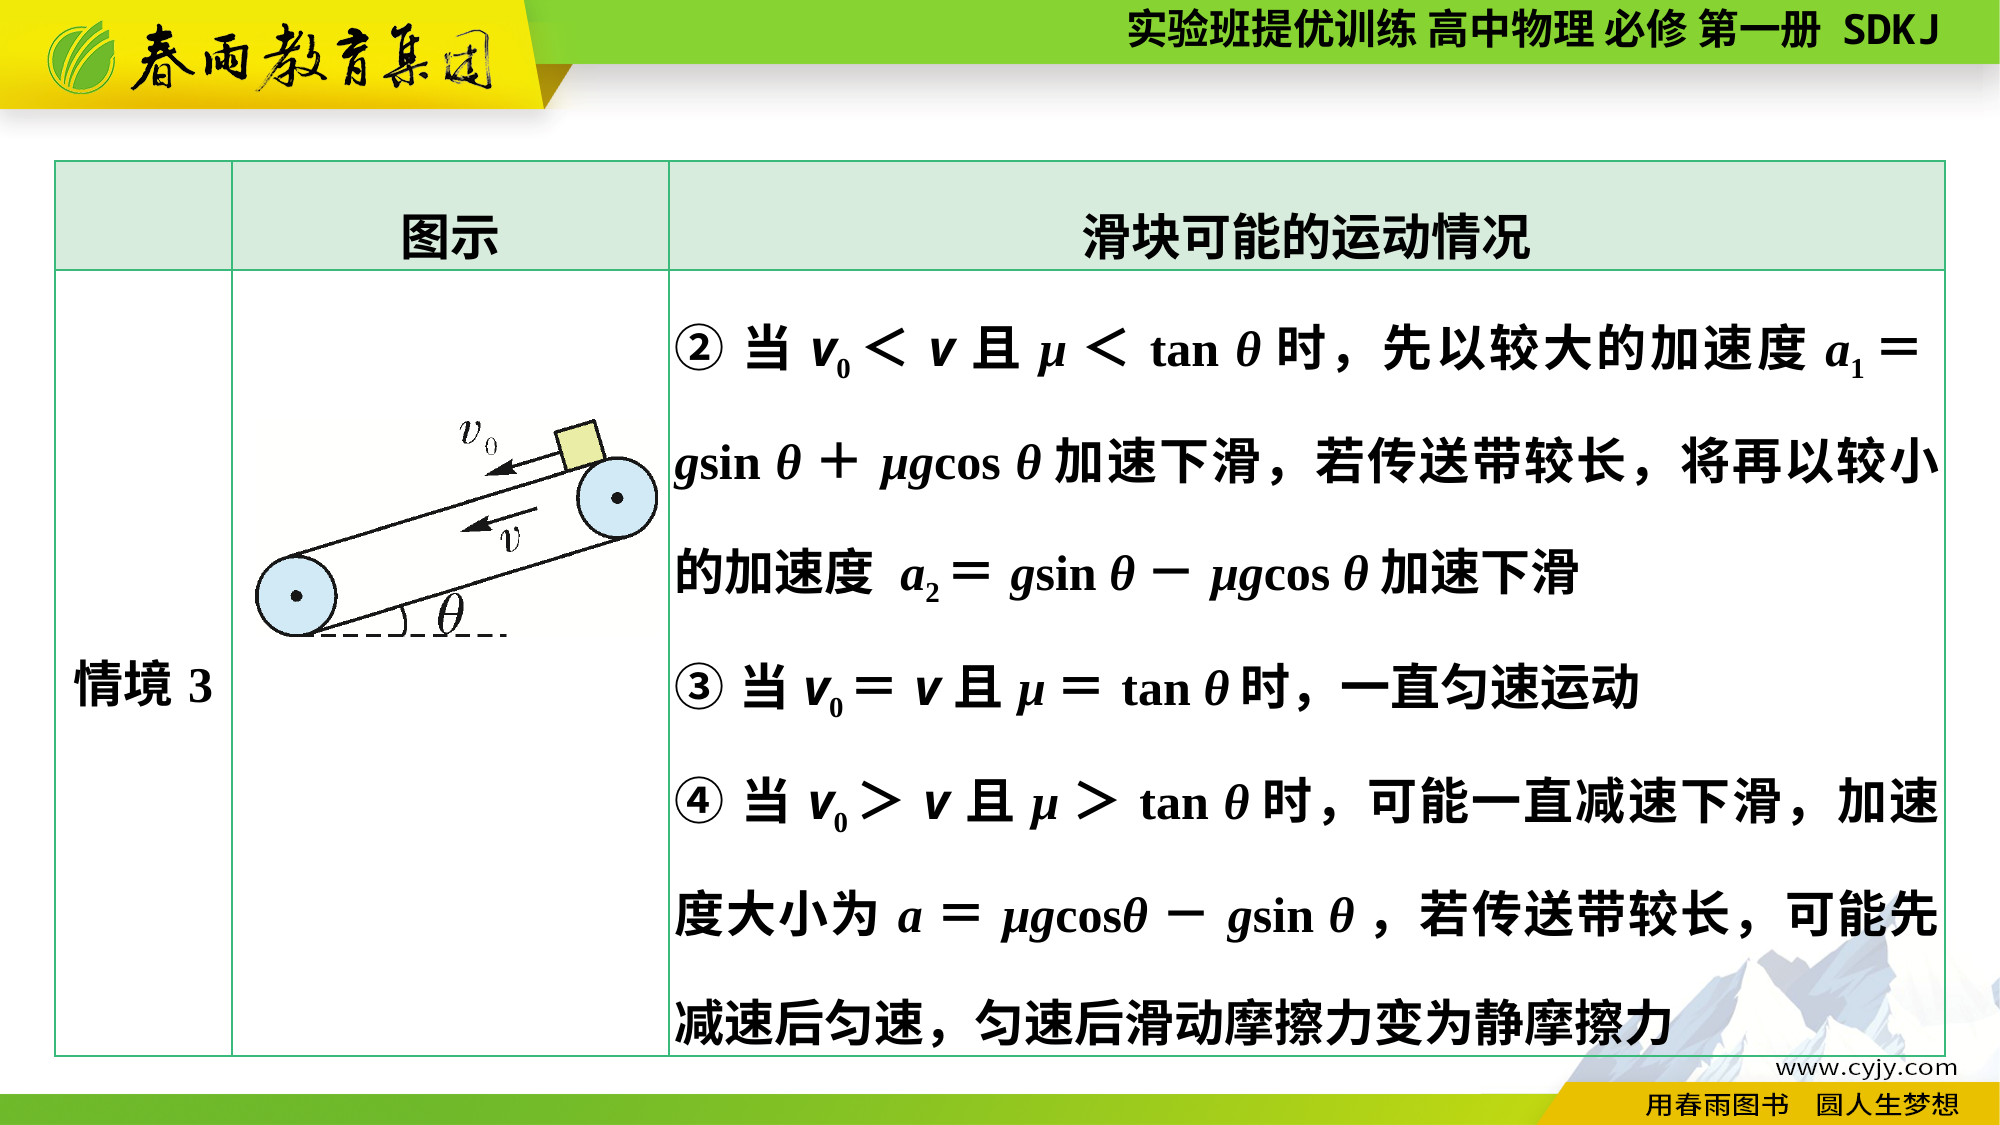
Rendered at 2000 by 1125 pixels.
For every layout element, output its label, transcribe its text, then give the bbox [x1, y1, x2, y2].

table_header 图示 [233, 162, 668, 269]
table_cell [233, 271, 668, 1055]
table_header 滑块可能的运动情况 [670, 162, 1944, 269]
picture [0, 0, 2000, 1125]
table_header [56, 162, 231, 269]
table_cell 情境3 [56, 271, 231, 1055]
table_cell ②当v0＜v且μ＜tan θ时，先以较大的加速度a1＝gsin θ＋μgcos θ加速下滑，若传送带较长，将再以较小的加速度 a2＝gsin θ－μgcos θ加速下滑 ③当v0＝v且μ＝tan θ时，一直匀速运动 ④当v0＞v且μ＞tan θ时，可能一直减速下滑，加速度大小为a＝μgcosθ－gsin θ，若传送带较长，可能先减速后匀速，匀速后滑动摩擦力变为静摩擦力 [670, 271, 1944, 1055]
